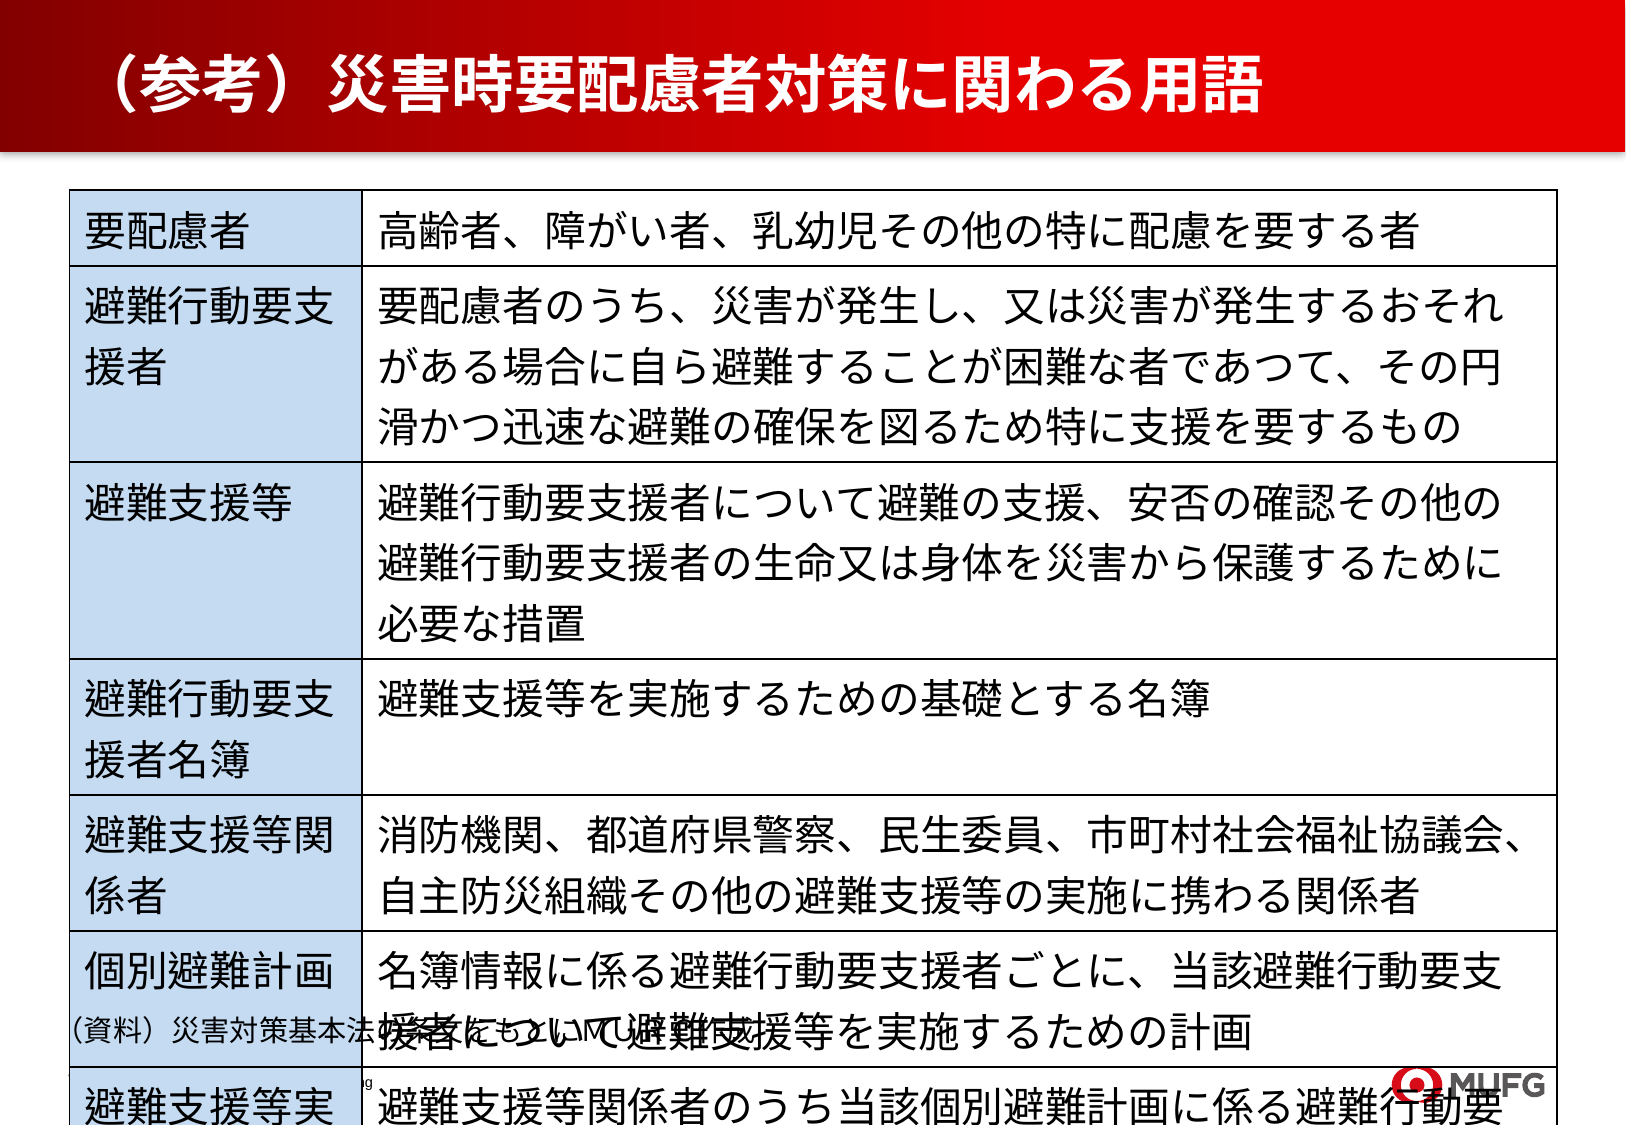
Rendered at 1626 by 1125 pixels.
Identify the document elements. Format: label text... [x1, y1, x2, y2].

table_header 高齢者、障がい者、乳幼児その他の特に配慮を要する者 [363, 191, 1556, 265]
table_cell 個別避難計画 [70, 932, 361, 1003]
table_cell 名簿情報に係る避難行動要支援者ごとに、当該避難行動要支援者について避難支援等を実施するための計画 [363, 932, 1556, 1066]
table_header 要配慮者 [70, 191, 361, 265]
table_cell 避難支援等 [70, 463, 361, 658]
title （参考）災害時要配慮者対策に関わる用語 [67, 42, 1557, 120]
table_cell 消防機関、都道府県警察、民生委員、市町村社会福祉協議会、自主防災組織その他の避難支援等の実施に携わる関係者 [363, 796, 1556, 930]
table_cell 避難支援等実施者 [70, 1079, 361, 1125]
table_cell 避難行動要支援者名簿 [70, 660, 361, 794]
table_cell 避難支援等関係者のうち当該個別避難計画に係る避難行動要支援者について避難支援等を実施する者 [363, 1068, 1556, 1125]
table_cell 避難支援等を実施するための基礎とする名簿 [363, 660, 1556, 794]
table_cell 避難行動要支援者 [70, 267, 361, 461]
text_box （資料）災害対策基本法の条文をもとにＭＵＲＣ作成 [45, 1003, 874, 1079]
table_cell 避難支援等関係者 [70, 796, 361, 930]
table_cell 要配慮者のうち、災害が発生し、又は災害が発生するおそれがある場合に自ら避難することが困難な者であつて、その円滑かつ迅速な避難の確保を図るため特に支援を要するもの [363, 267, 1556, 461]
table_cell 避難行動要支援者について避難の支援、安否の確認その他の避難行動要支援者の生命又は身体を災害から保護するために必要な措置 [363, 463, 1556, 658]
